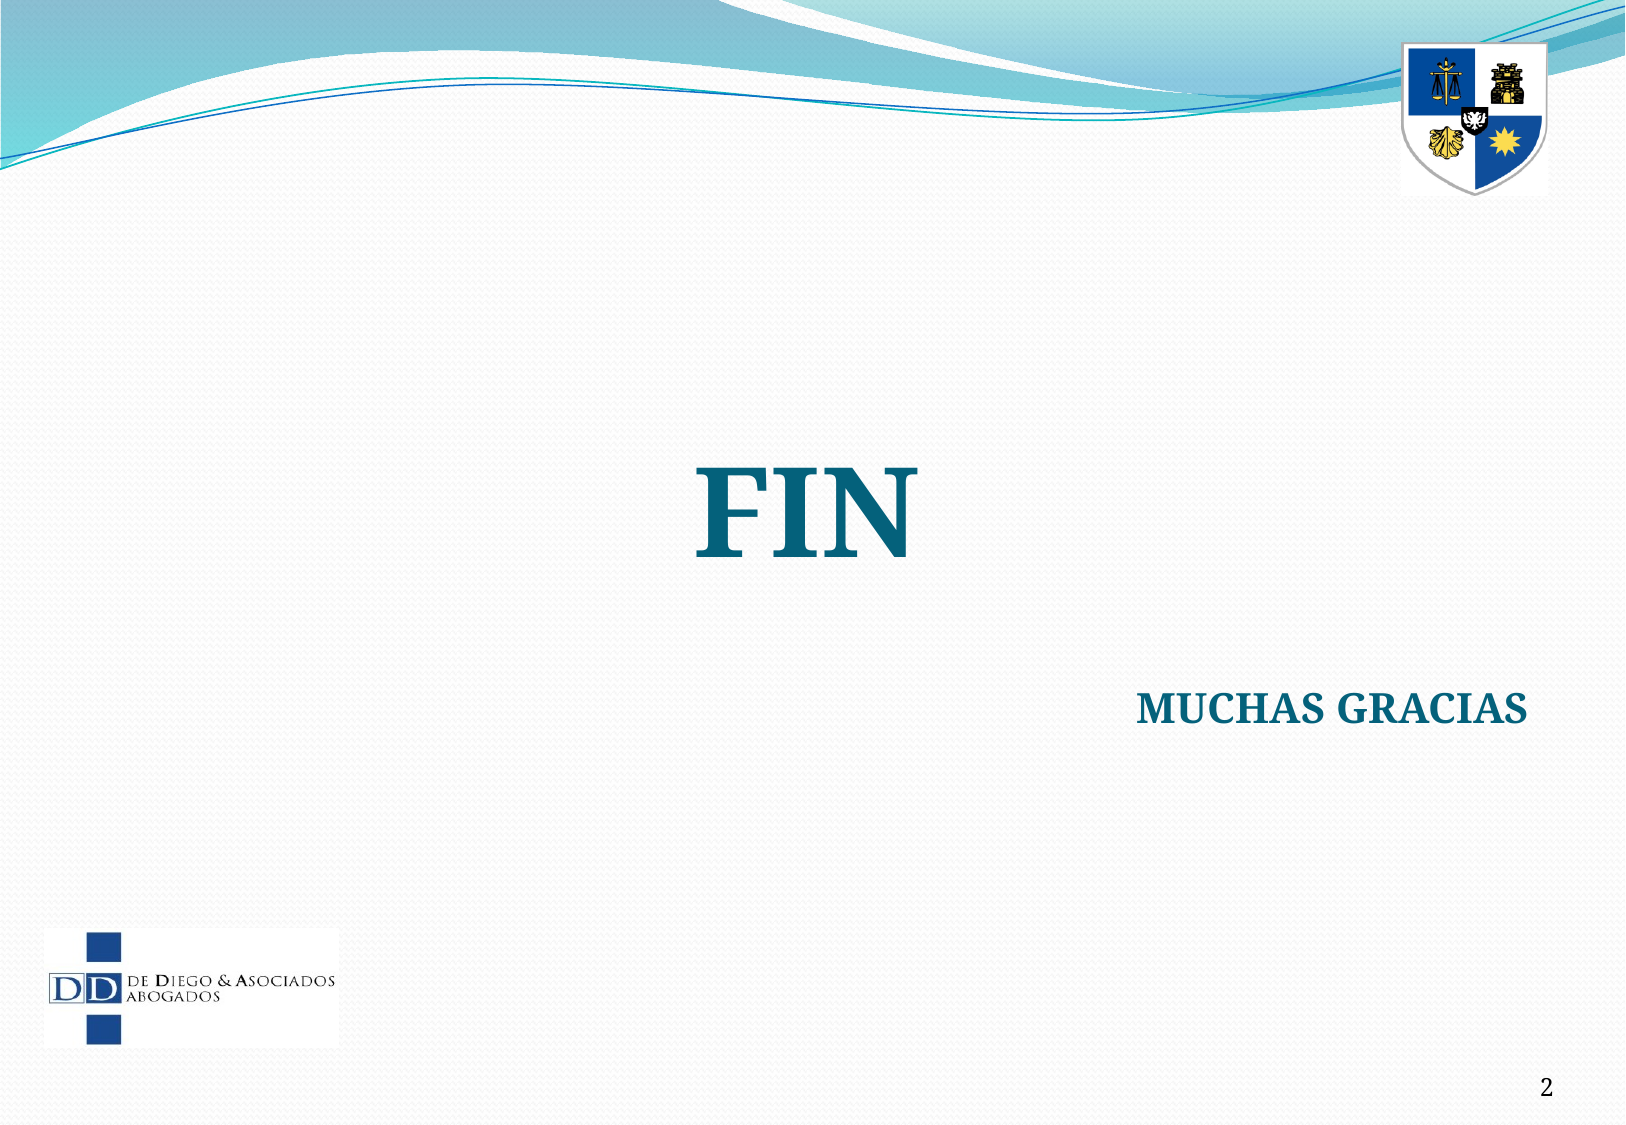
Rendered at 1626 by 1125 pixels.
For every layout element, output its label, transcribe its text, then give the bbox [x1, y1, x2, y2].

text_box FIN MUCHAS GRACIAS [68, 324, 1545, 740]
picture [1400, 42, 1548, 197]
picture [44, 928, 340, 1048]
text_box 2 [1473, 1064, 1569, 1109]
